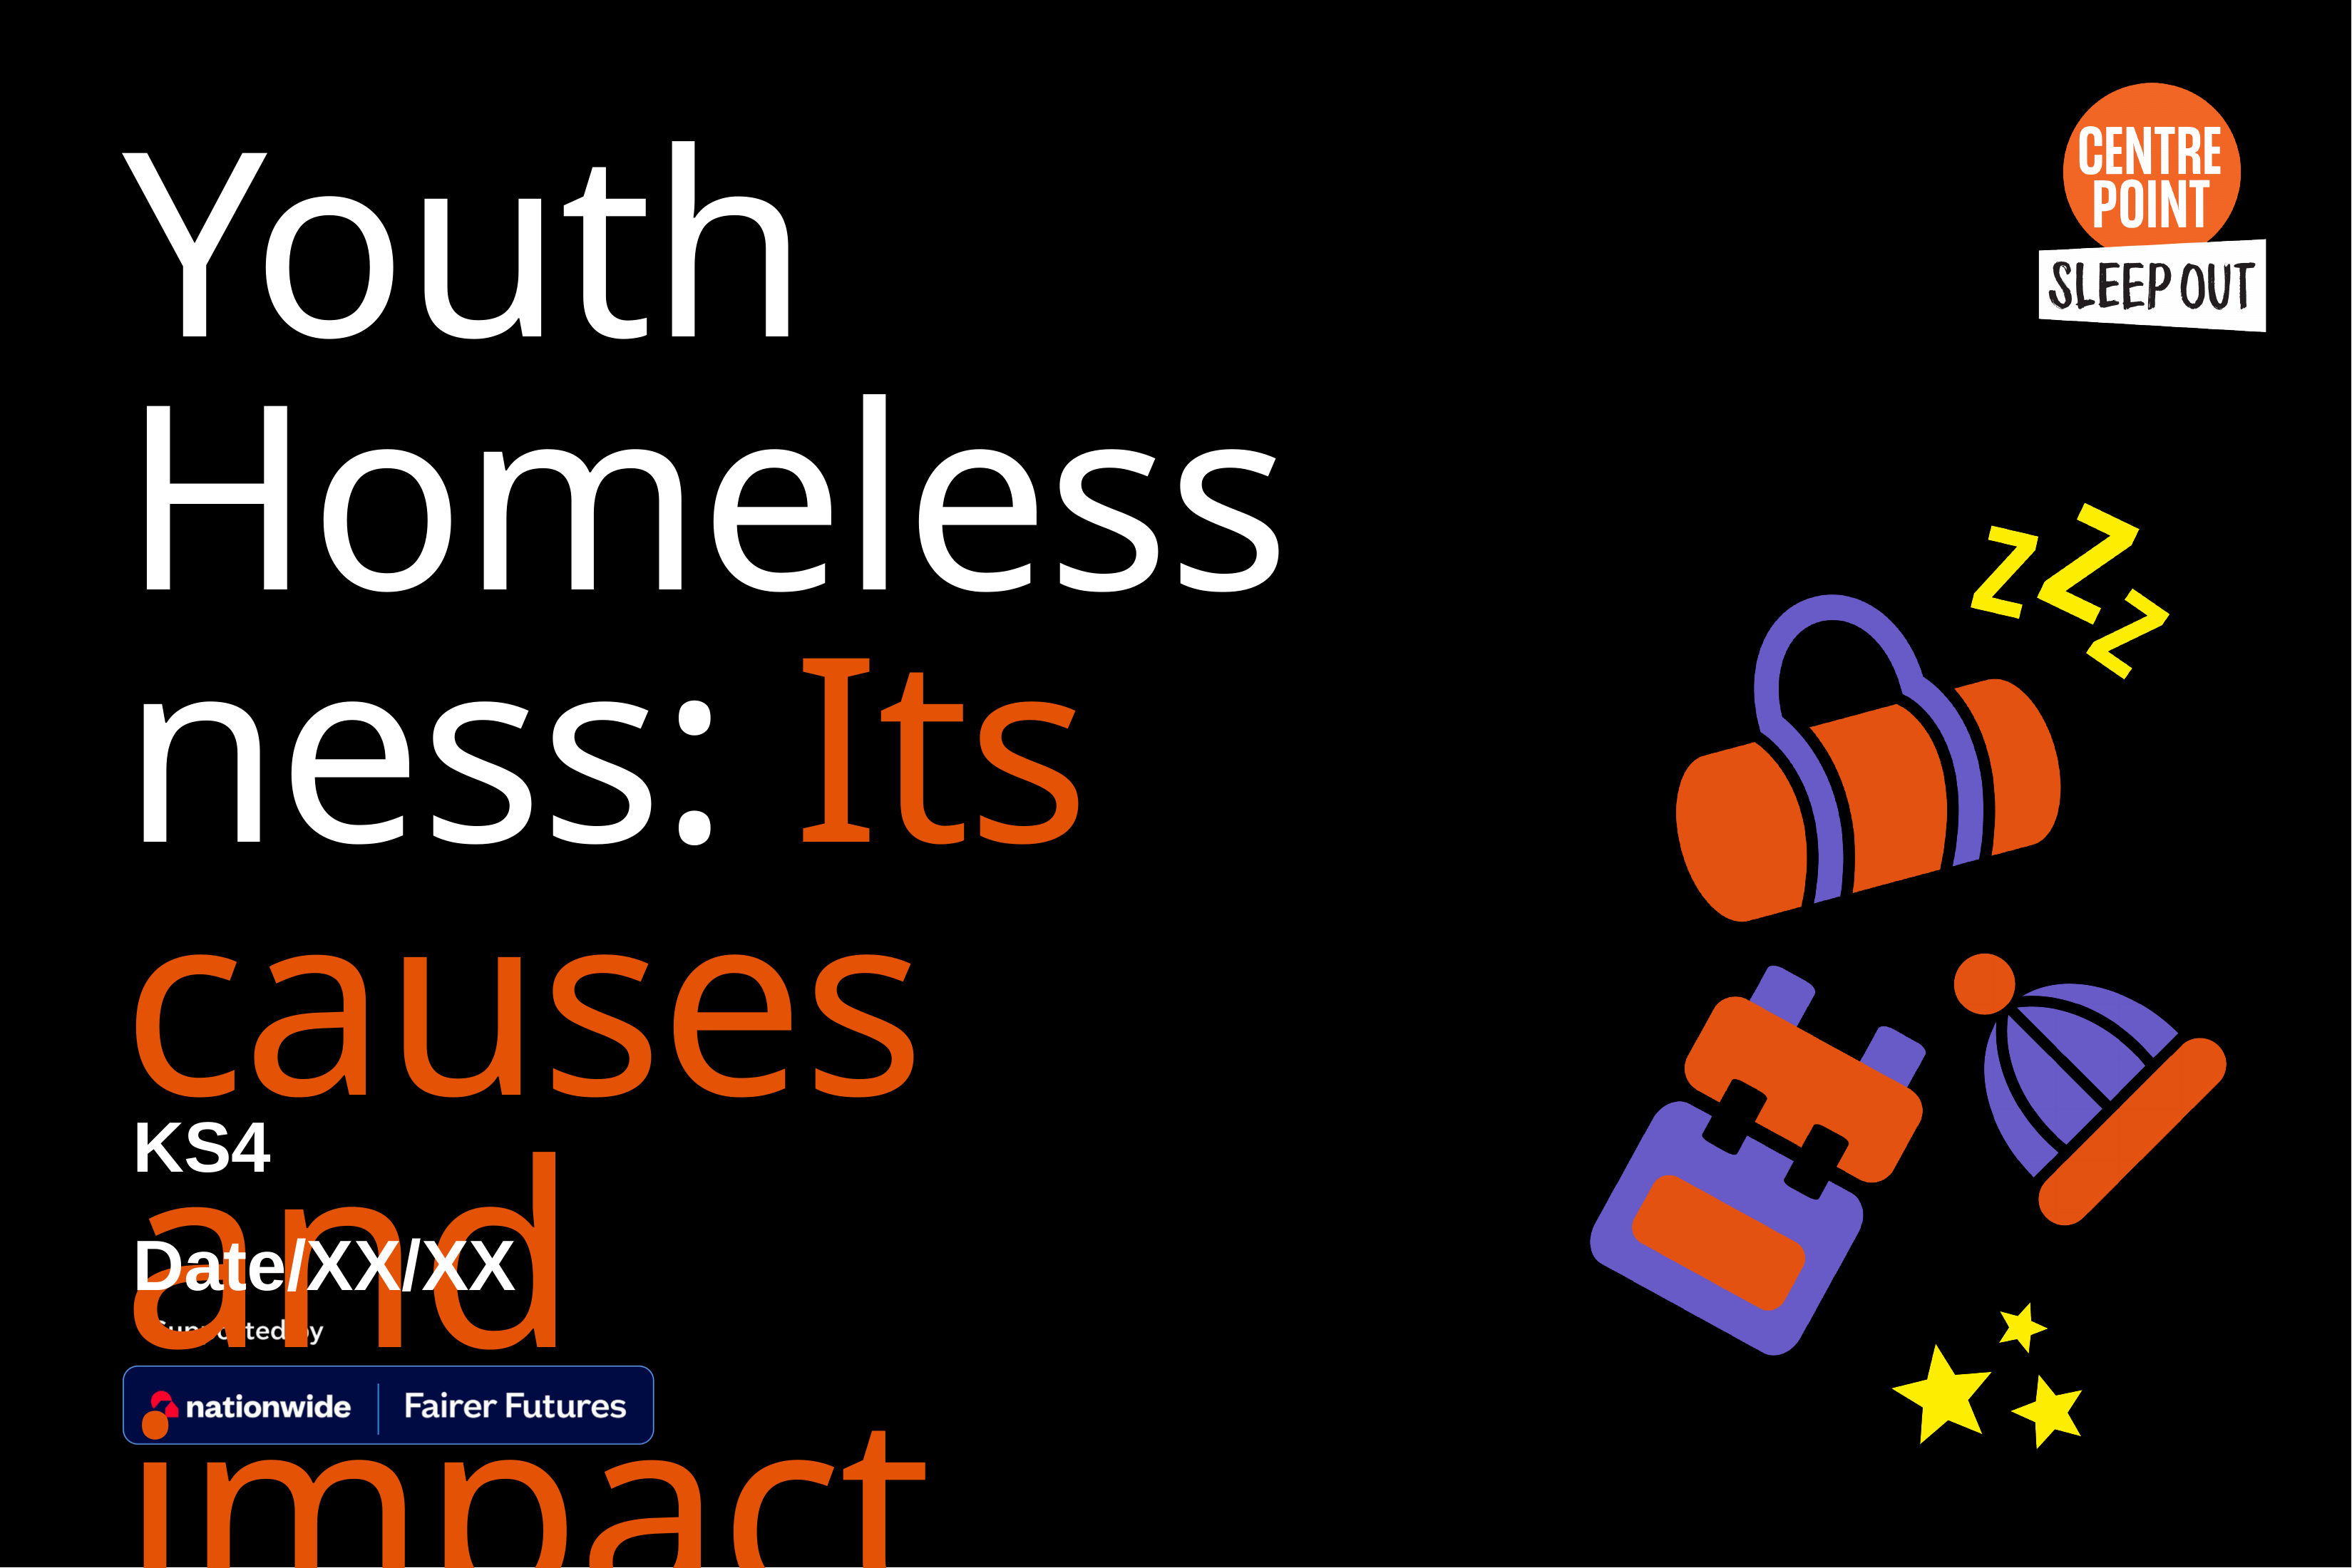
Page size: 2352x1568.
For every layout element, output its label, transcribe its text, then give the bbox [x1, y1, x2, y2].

picture [1546, 872, 2242, 1390]
picture [1889, 1301, 2083, 1452]
text_box KS4 Date/XX/XX [122, 1087, 1133, 1145]
title Youth Homelessness: Its causes and impact [122, 134, 1423, 659]
picture [80, 1297, 705, 1465]
picture [2038, 83, 2266, 332]
picture [1621, 468, 2199, 939]
